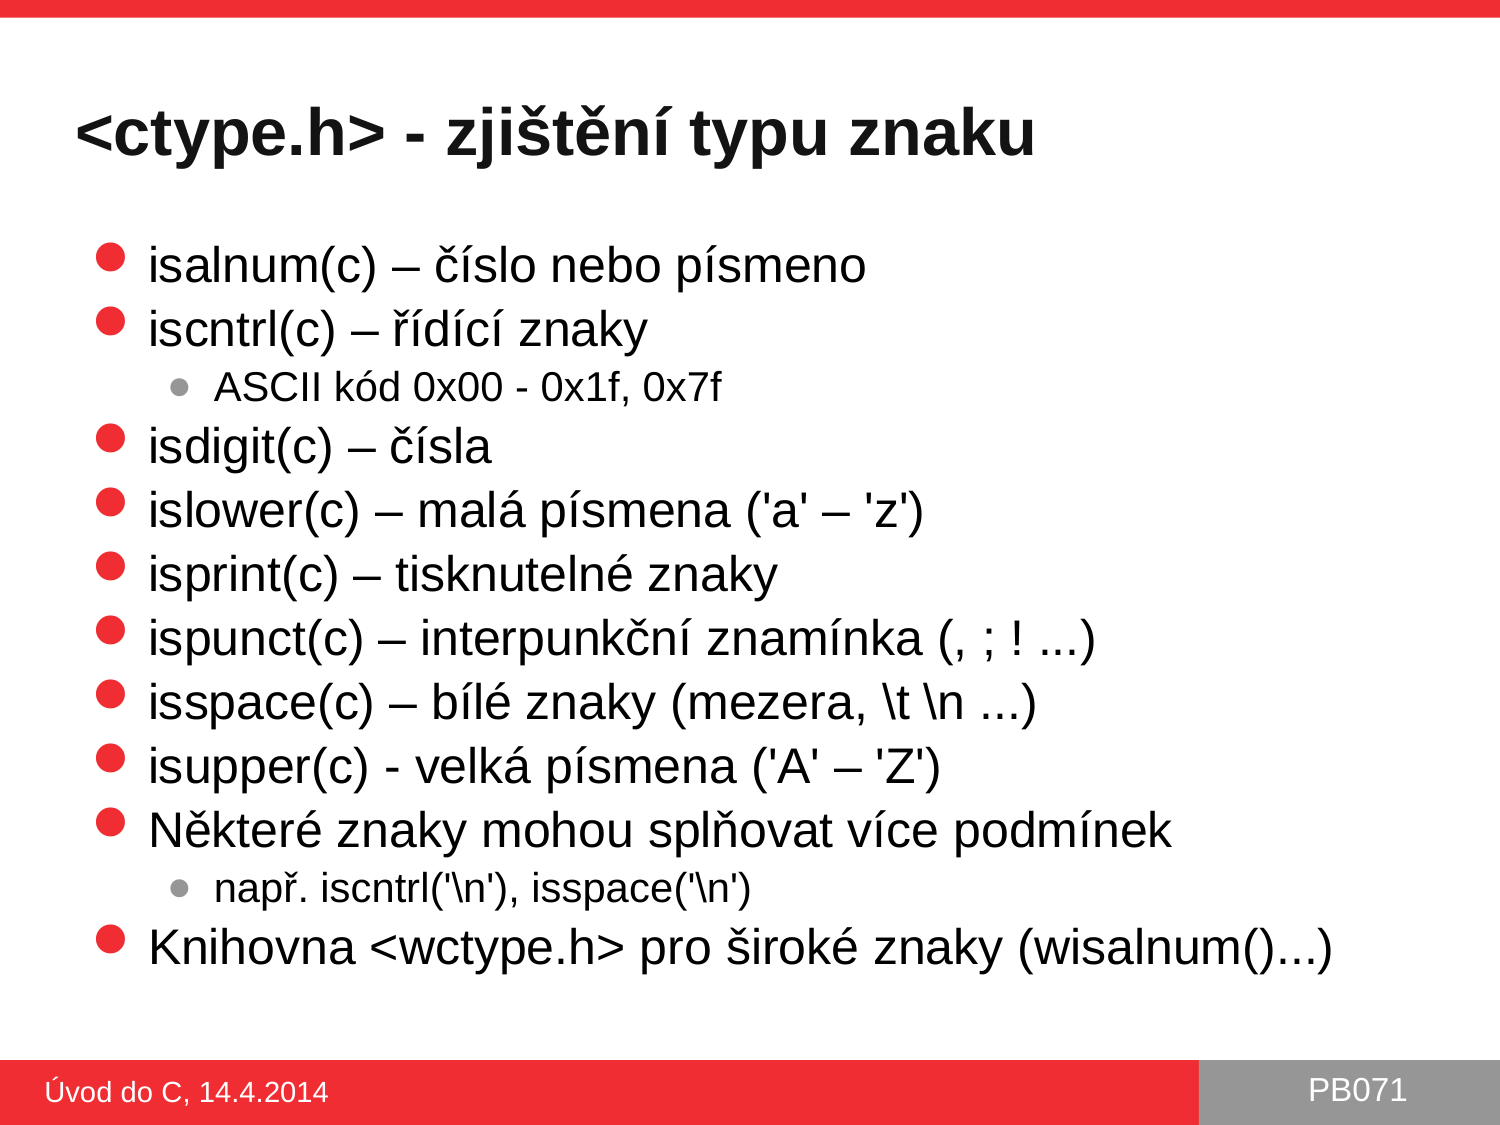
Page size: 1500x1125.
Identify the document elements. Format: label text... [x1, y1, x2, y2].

list isalnum(c) – číslo nebo písmeno iscntrl(c) – řídící znaky ASCII kód 0x00 - 0x1f, 0x7f isdigit(c) – čísla islower(c) – malá písmena ('a' – 'z') isprint(c) – tisknutelné znaky ispunct(c) – interpunkční znamínka (, ; ! ...) isspace(c) – bílé znaky (mezera, \t \n ...) isupper(c) - velká písmena ('A' – 'Z') Některé znaky mohou splňovat více podmínek např. iscntrl('\n'), isspace('\n') Knihovna <wctype.h> pro široké znaky (wisalnum()...) [76, 231, 1459, 1024]
footer Úvod do C, 14.4.2014 [29, 1065, 1199, 1125]
title <ctype.h> - zjištění typu znaku [75, 45, 1471, 208]
